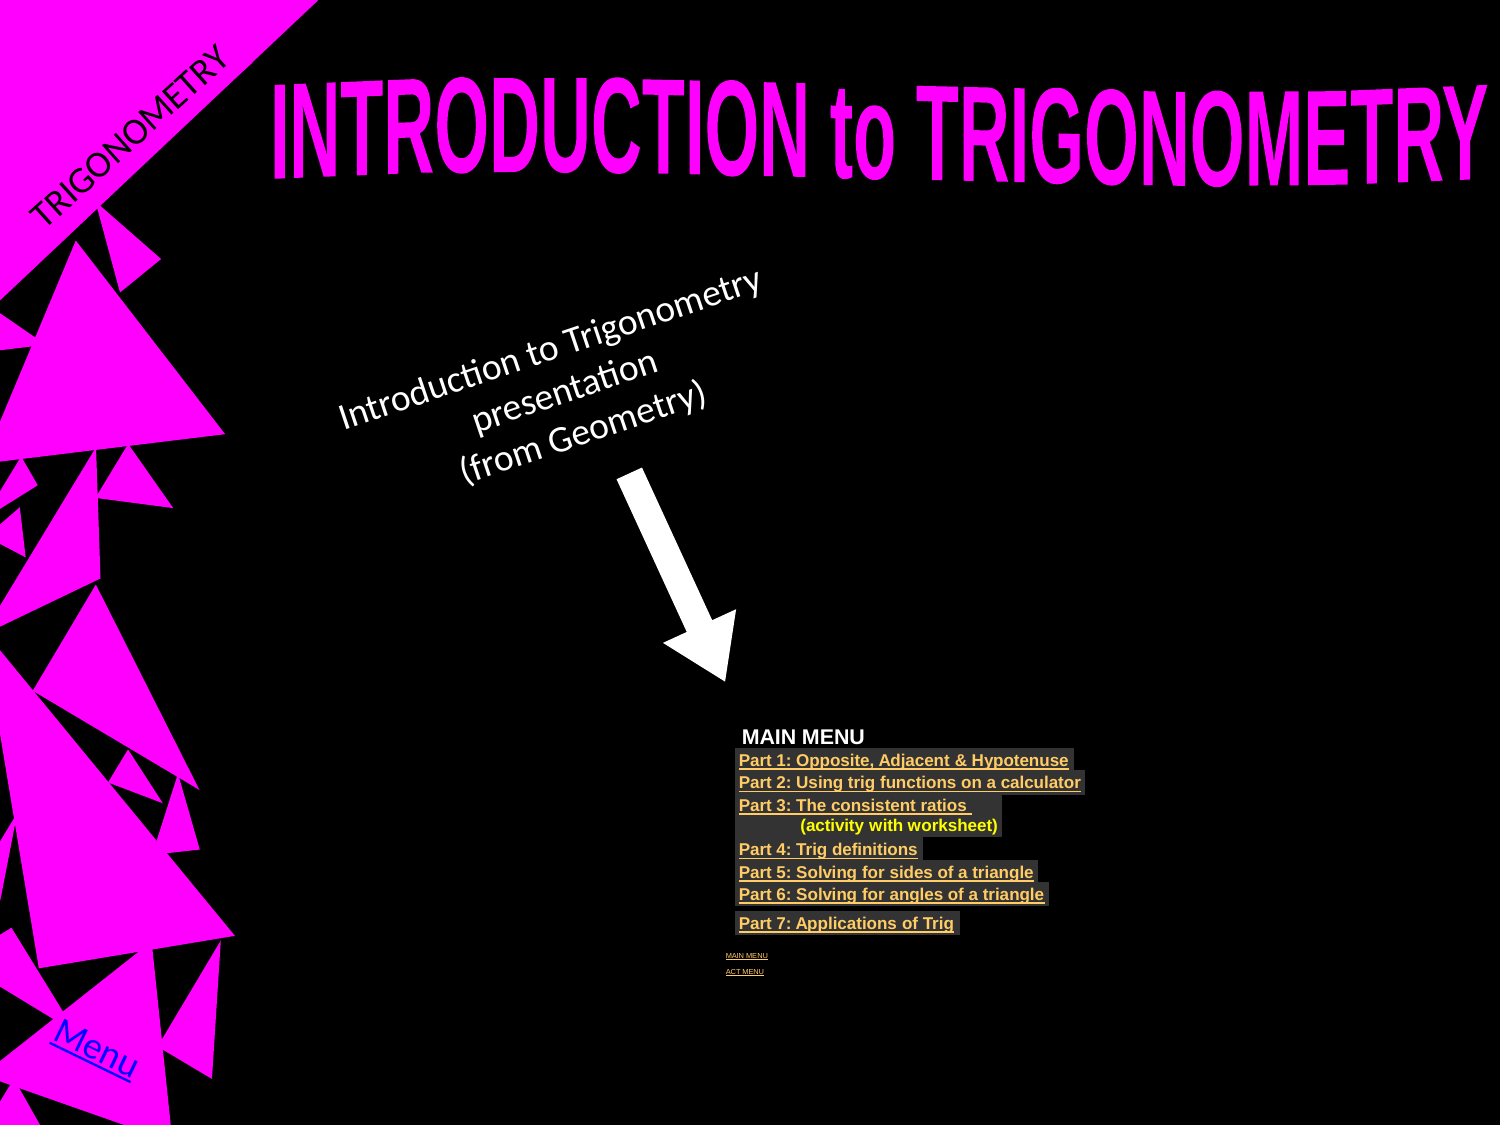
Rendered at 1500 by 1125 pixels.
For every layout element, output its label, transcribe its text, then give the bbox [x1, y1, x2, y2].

text_box [614, 465, 739, 684]
text_box Introduction to Trigonometry presentation (from Geometry) [326, 238, 820, 535]
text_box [0, 0, 321, 1125]
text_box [712, 699, 1096, 988]
